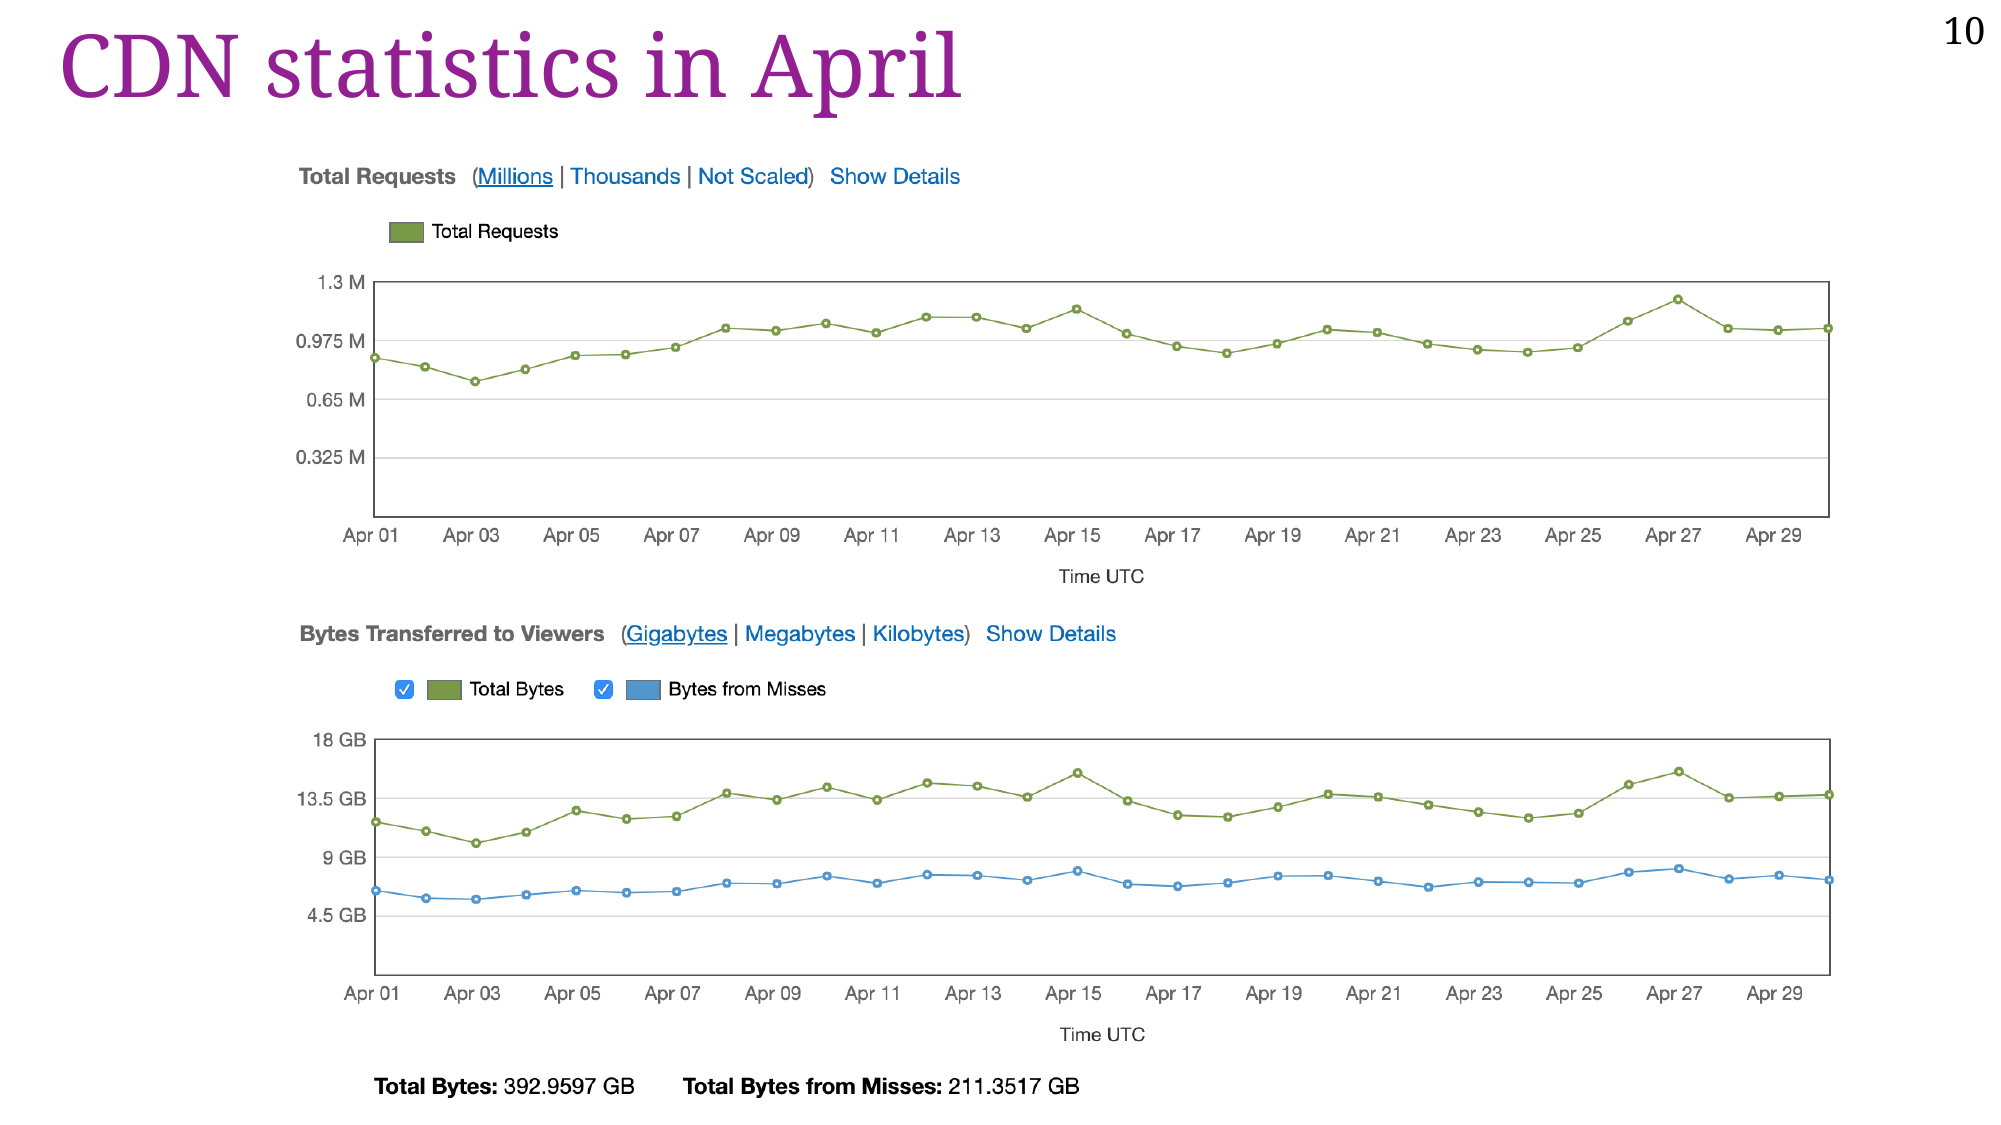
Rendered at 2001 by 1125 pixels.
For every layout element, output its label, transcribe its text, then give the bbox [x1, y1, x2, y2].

title CDN statistics in April [43, 14, 1953, 125]
picture [276, 150, 1856, 1125]
